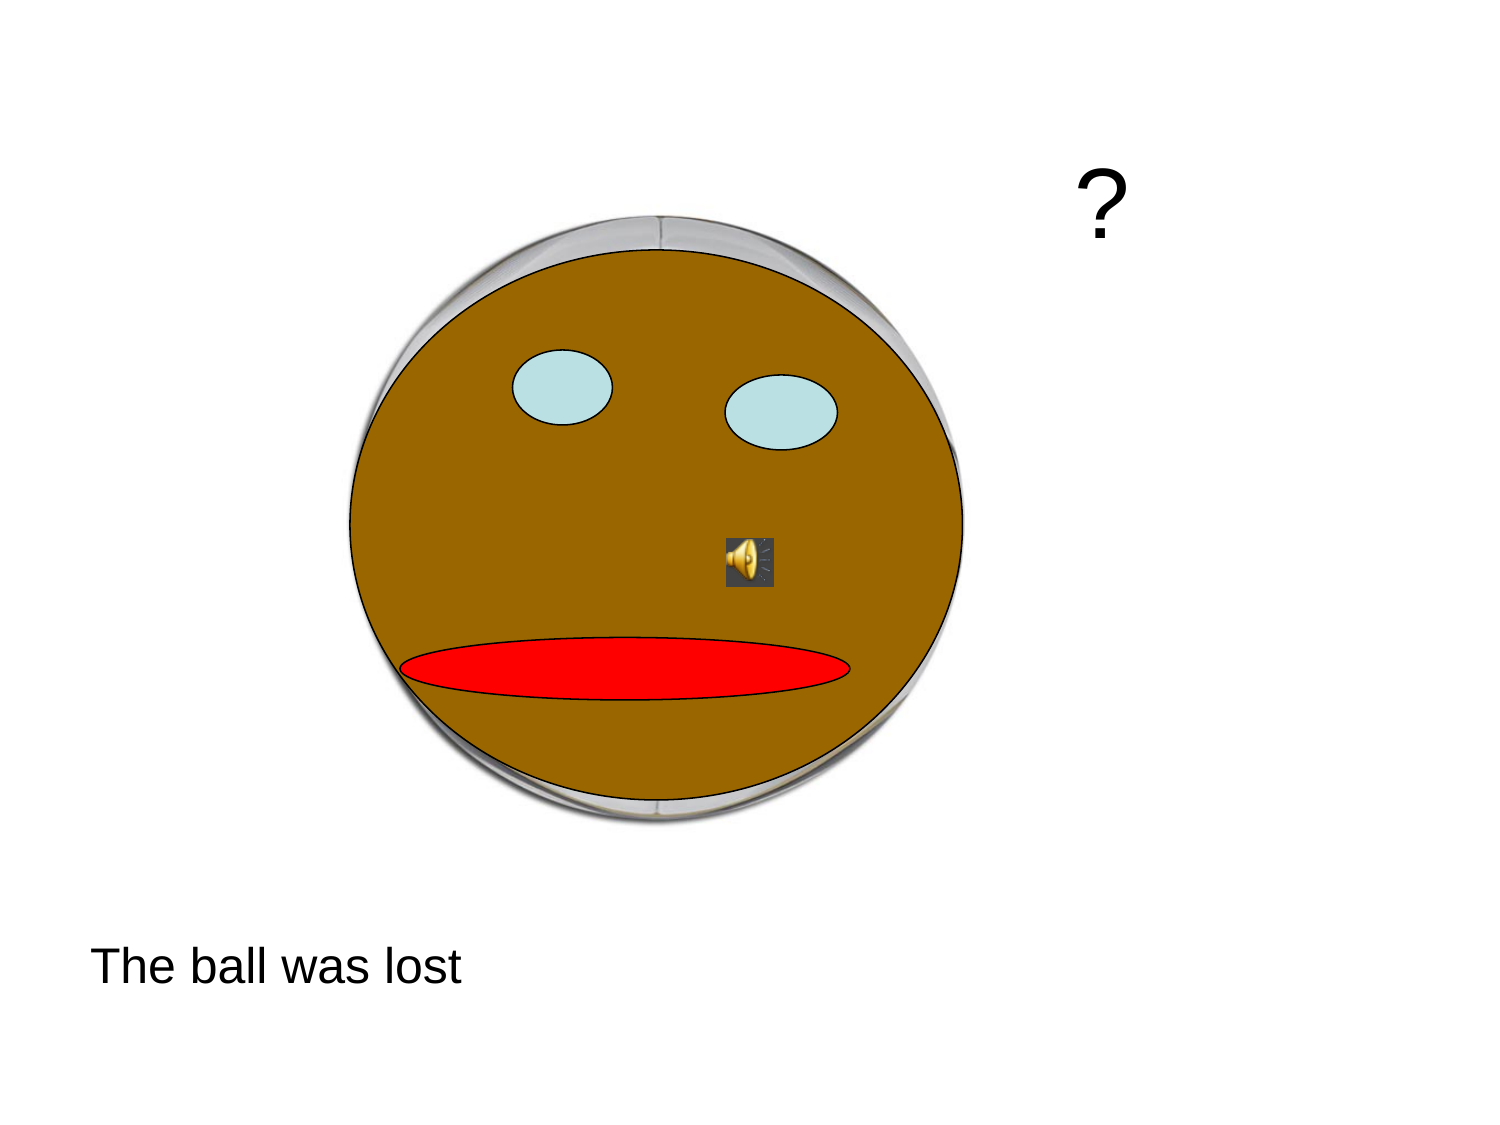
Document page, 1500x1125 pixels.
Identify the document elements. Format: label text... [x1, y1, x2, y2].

picture [724, 537, 776, 588]
list The ball was lost [74, 937, 676, 1006]
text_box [324, 187, 988, 851]
text_box ? [1059, 130, 1325, 266]
